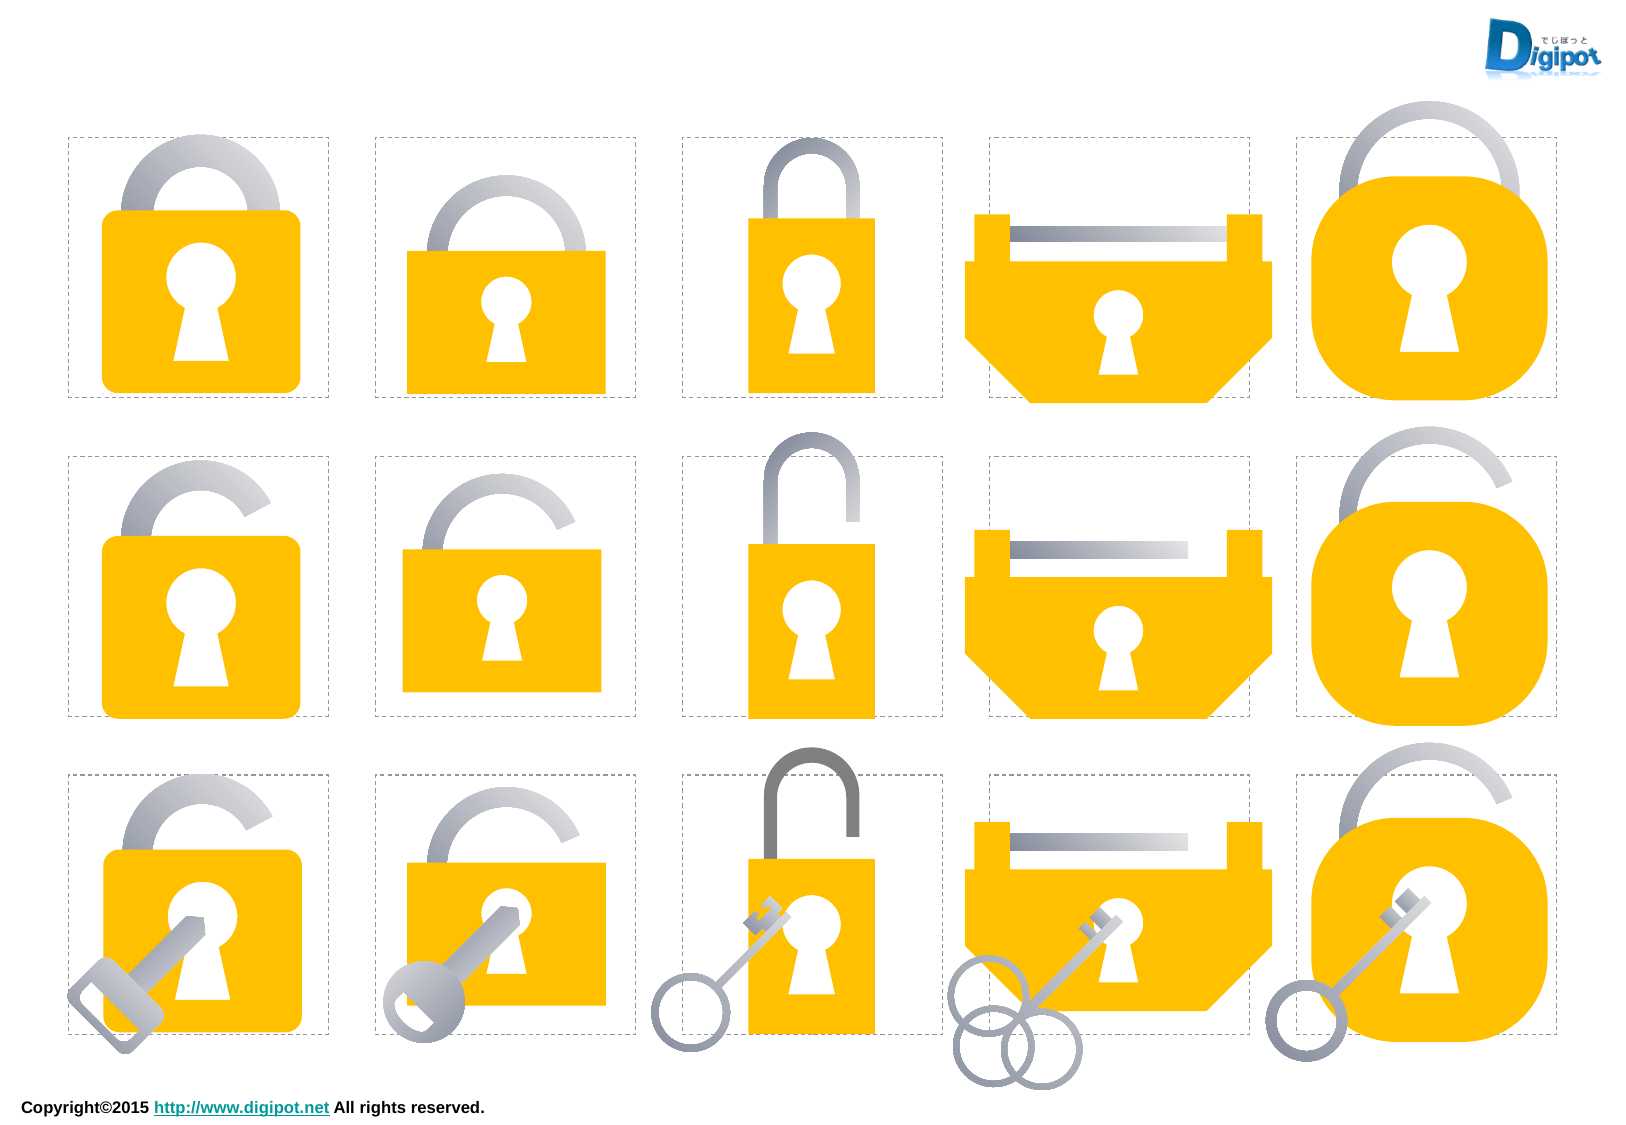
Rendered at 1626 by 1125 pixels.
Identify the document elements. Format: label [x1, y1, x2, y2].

text_box [686, 888, 766, 1067]
text_box [402, 473, 602, 693]
text_box [1311, 426, 1548, 727]
text_box [104, 894, 193, 1050]
text_box [101, 134, 301, 394]
text_box [103, 773, 303, 1033]
text_box [1311, 868, 1394, 1081]
text_box [406, 175, 606, 395]
text_box [748, 747, 876, 1034]
text_box [415, 882, 498, 1057]
text_box [748, 432, 876, 720]
picture [1485, 18, 1602, 82]
text_box [1311, 101, 1548, 401]
text_box [964, 529, 1273, 720]
text_box [964, 821, 1273, 1012]
text_box [964, 213, 1273, 404]
text_box [748, 137, 876, 394]
text_box [101, 460, 301, 719]
text_box [1311, 742, 1548, 1043]
text_box [962, 886, 1121, 1107]
text_box [406, 786, 606, 1006]
